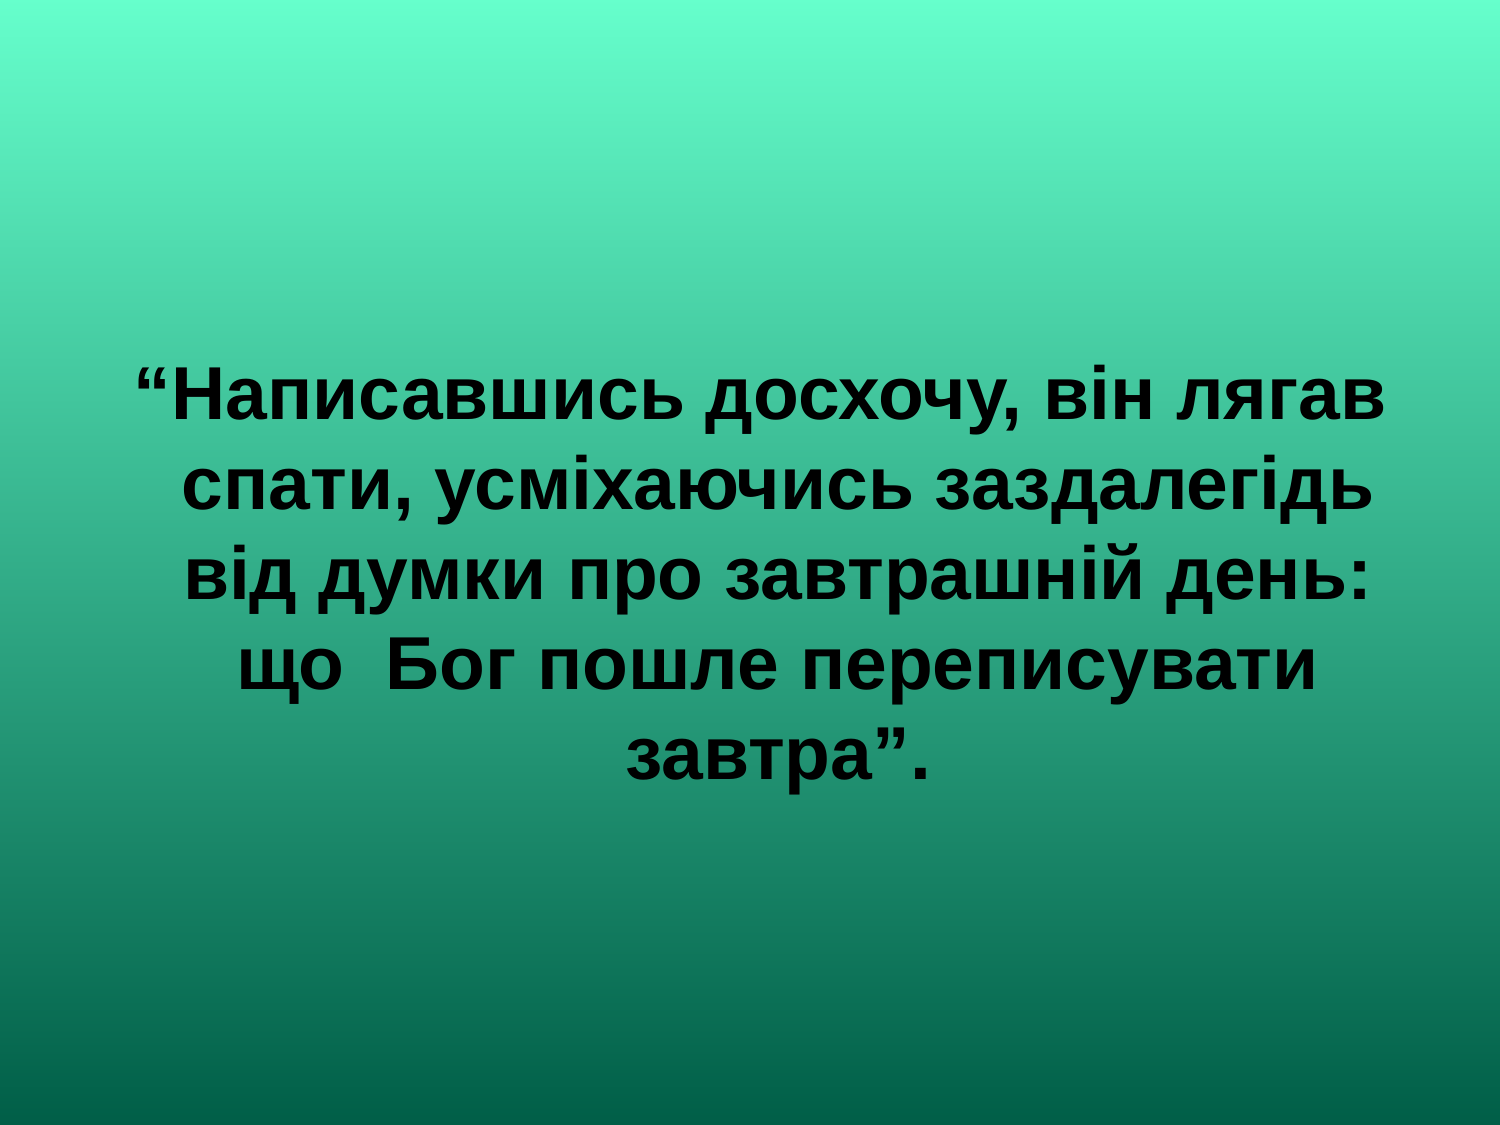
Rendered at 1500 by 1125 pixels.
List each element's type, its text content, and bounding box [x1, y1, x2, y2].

list “Написавшись досхочу, він лягав спати, усміхаючись заздалегідь від думки про завтрашній день: що Бог пошле переписувати завтра”. [74, 148, 1426, 1006]
